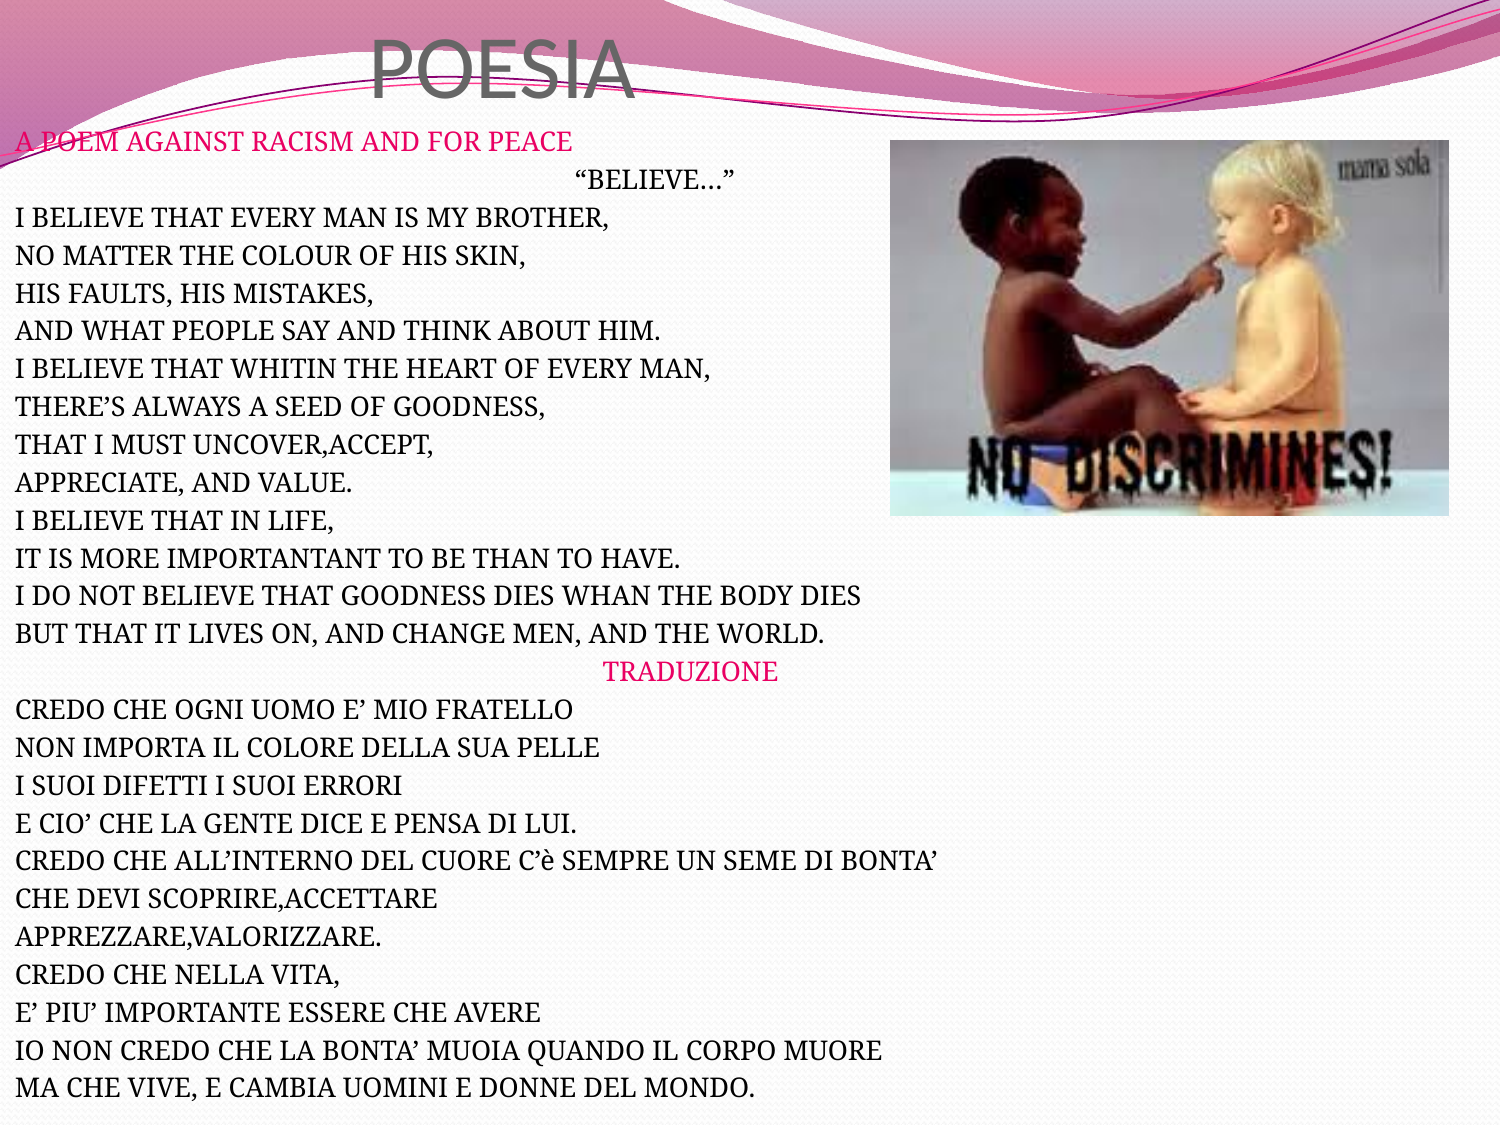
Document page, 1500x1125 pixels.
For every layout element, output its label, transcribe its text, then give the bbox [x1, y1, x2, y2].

list A POEM AGAINST RACISM AND FOR PEACE “BELIEVE…” I BELIEVE THAT EVERY MAN IS MY BROTHER, NO MATTER THE COLOUR OF HIS SKIN, HIS FAULTS, HIS MISTAKES, AND WHAT PEOPLE SAY AND THINK ABOUT HIM. I BELIEVE THAT WHITIN THE HEART OF EVERY MAN, THERE’S ALWAYS A SEED OF GOODNESS, THAT I MUST UNCOVER,ACCEPT, APPRECIATE, AND VALUE. I BELIEVE THAT IN LIFE, IT IS MORE IMPORTANTANT TO BE THAN TO HAVE. I DO NOT BELIEVE THAT GOODNESS DIES WHAN THE BODY DIES BUT THAT IT LIVES ON, AND CHANGE MEN, AND THE WORLD. TRADUZIONE CREDO CHE OGNI UOMO E’ MIO FRATELLO NON IMPORTA IL COLORE DELLA SUA PELLE I SUOI DIFETTI I SUOI ERRORI E CIO’ CHE LA GENTE DICE E PENSA DI LUI. CREDO CHE ALL’INTERNO DEL CUORE C’è SEMPRE UN SEME DI BONTA’ CHE DEVI SCOPRIRE,ACCETTARE APPREZZARE,VALORIZZARE. CREDO CHE NELLA VITA, E’ PIU’ IMPORTANTE ESSERE CHE AVERE IO NON CREDO CHE LA BONTA’ MUOIA QUANDO IL CORPO MUORE MA CHE VIVE, E CAMBIA UOMINI E DONNE DEL MONDO. [0, 117, 1425, 1125]
picture [890, 140, 1449, 516]
title POESIA [0, 0, 1350, 117]
